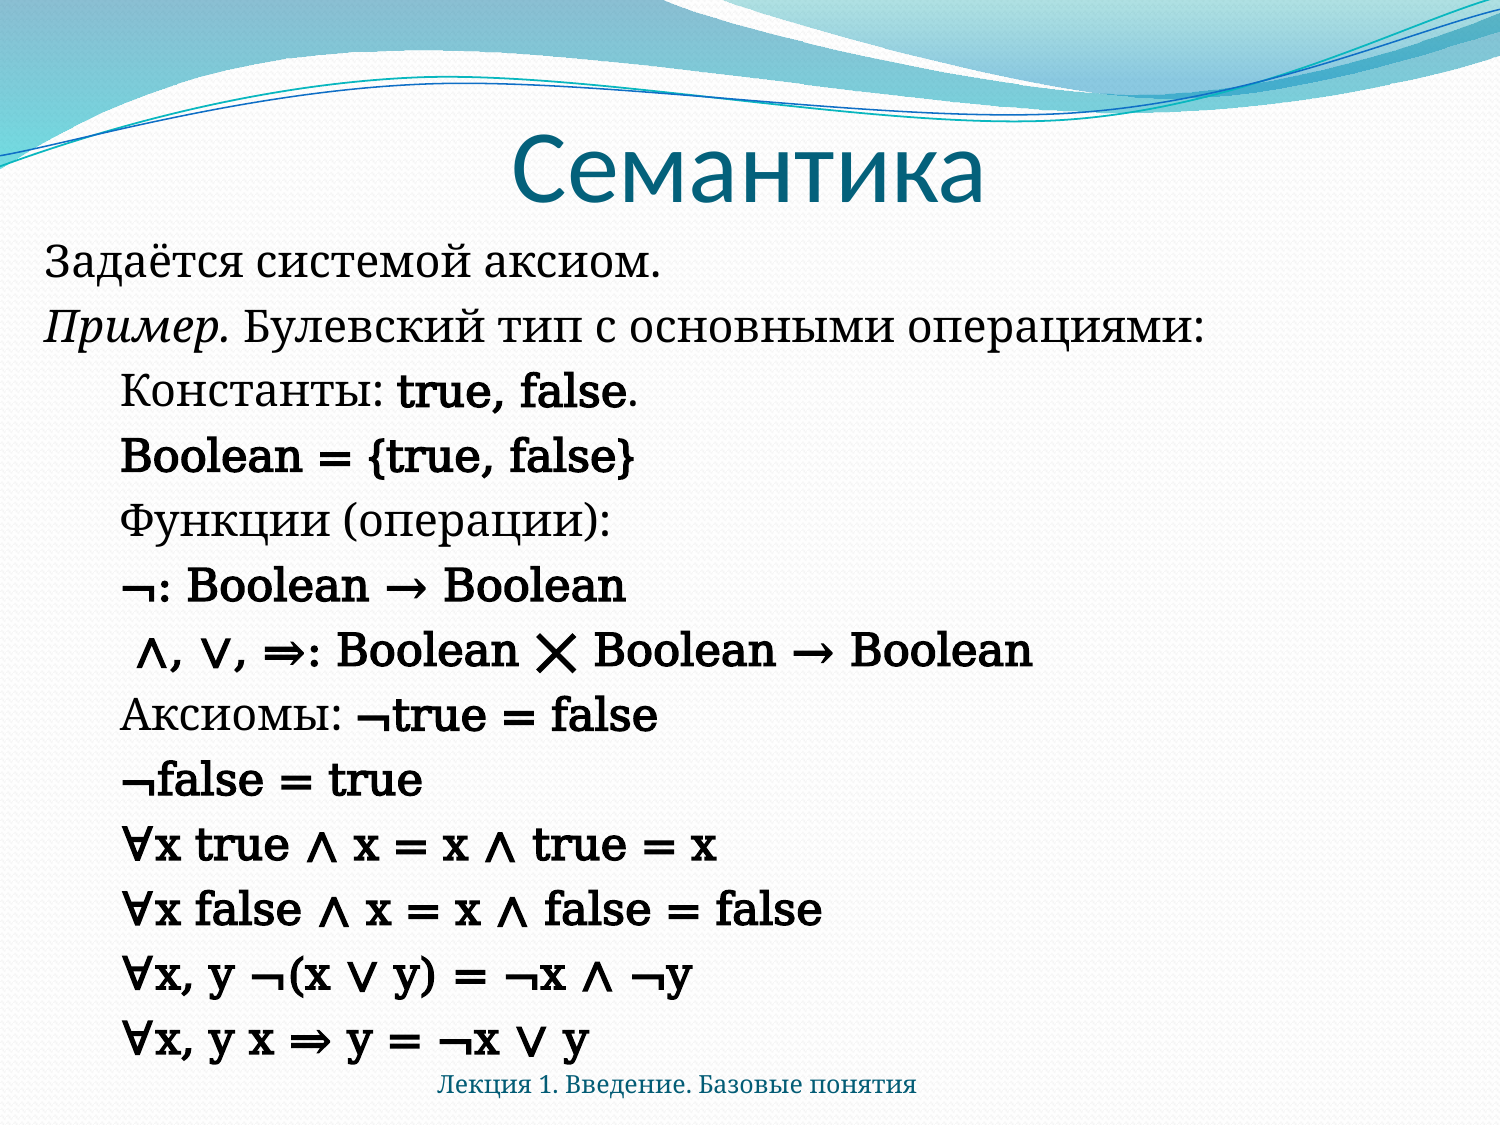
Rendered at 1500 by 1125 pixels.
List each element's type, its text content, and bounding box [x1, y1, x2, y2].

footer Лекция 1. Введение. Базовые понятия [437, 1042, 988, 1103]
title Семантика [29, 35, 1471, 214]
list Задаётся системой аксиом. Пример. Булевский тип с основными операциями: Константы: true, false. Boolean = {true, false} Функции (операции): ¬: Boolean → Boolean ∧, ∨, ⇒: Boolean ⨉ Boolean → Boolean Аксиомы: ¬true = false ¬false = true ∀x true ∧ x = x ∧ true = x ∀x false ∧ x = x ∧ false = false ∀x, y ¬(x ∨ y) = ¬x ∧ ¬y ∀x, y x ⇒ y = ¬x ∨ y [29, 214, 1471, 1071]
